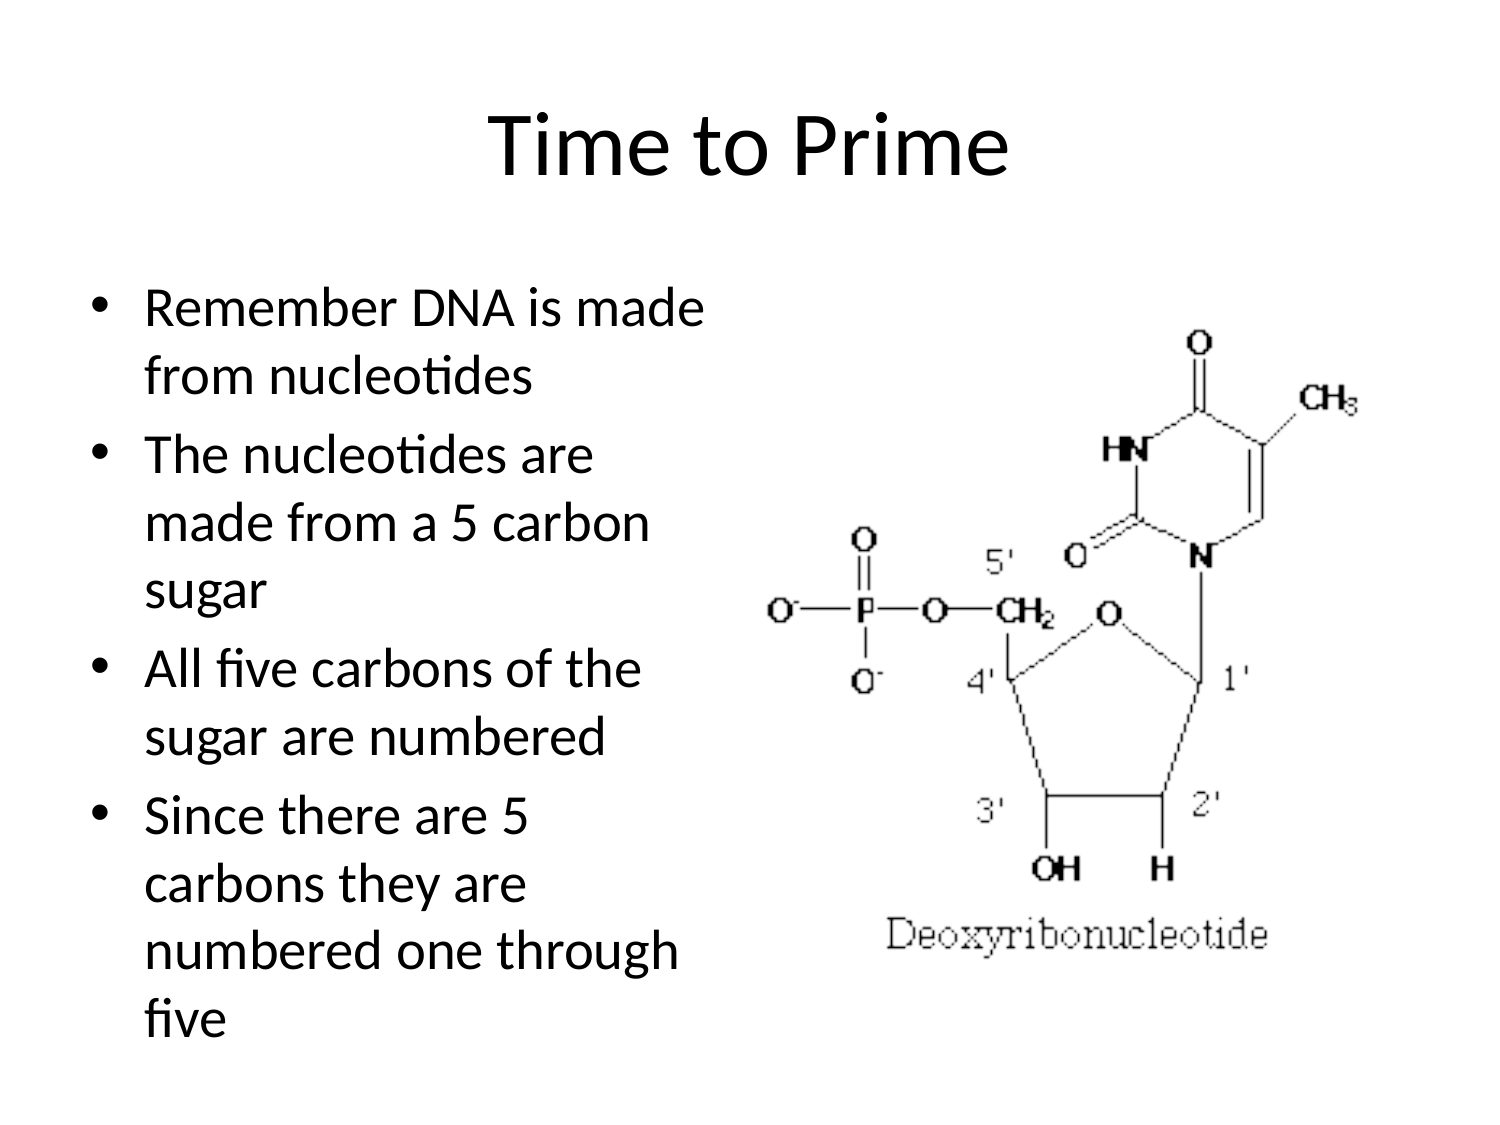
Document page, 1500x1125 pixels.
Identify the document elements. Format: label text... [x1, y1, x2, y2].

list Remember DNA is made from nucleotides The nucleotides are made from a 5 carbon sugar All five carbons of the sugar are numbered Since there are 5 carbons they are numbered one through five [75, 262, 738, 1063]
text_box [762, 324, 1438, 977]
title Time to Prime [75, 45, 1425, 233]
